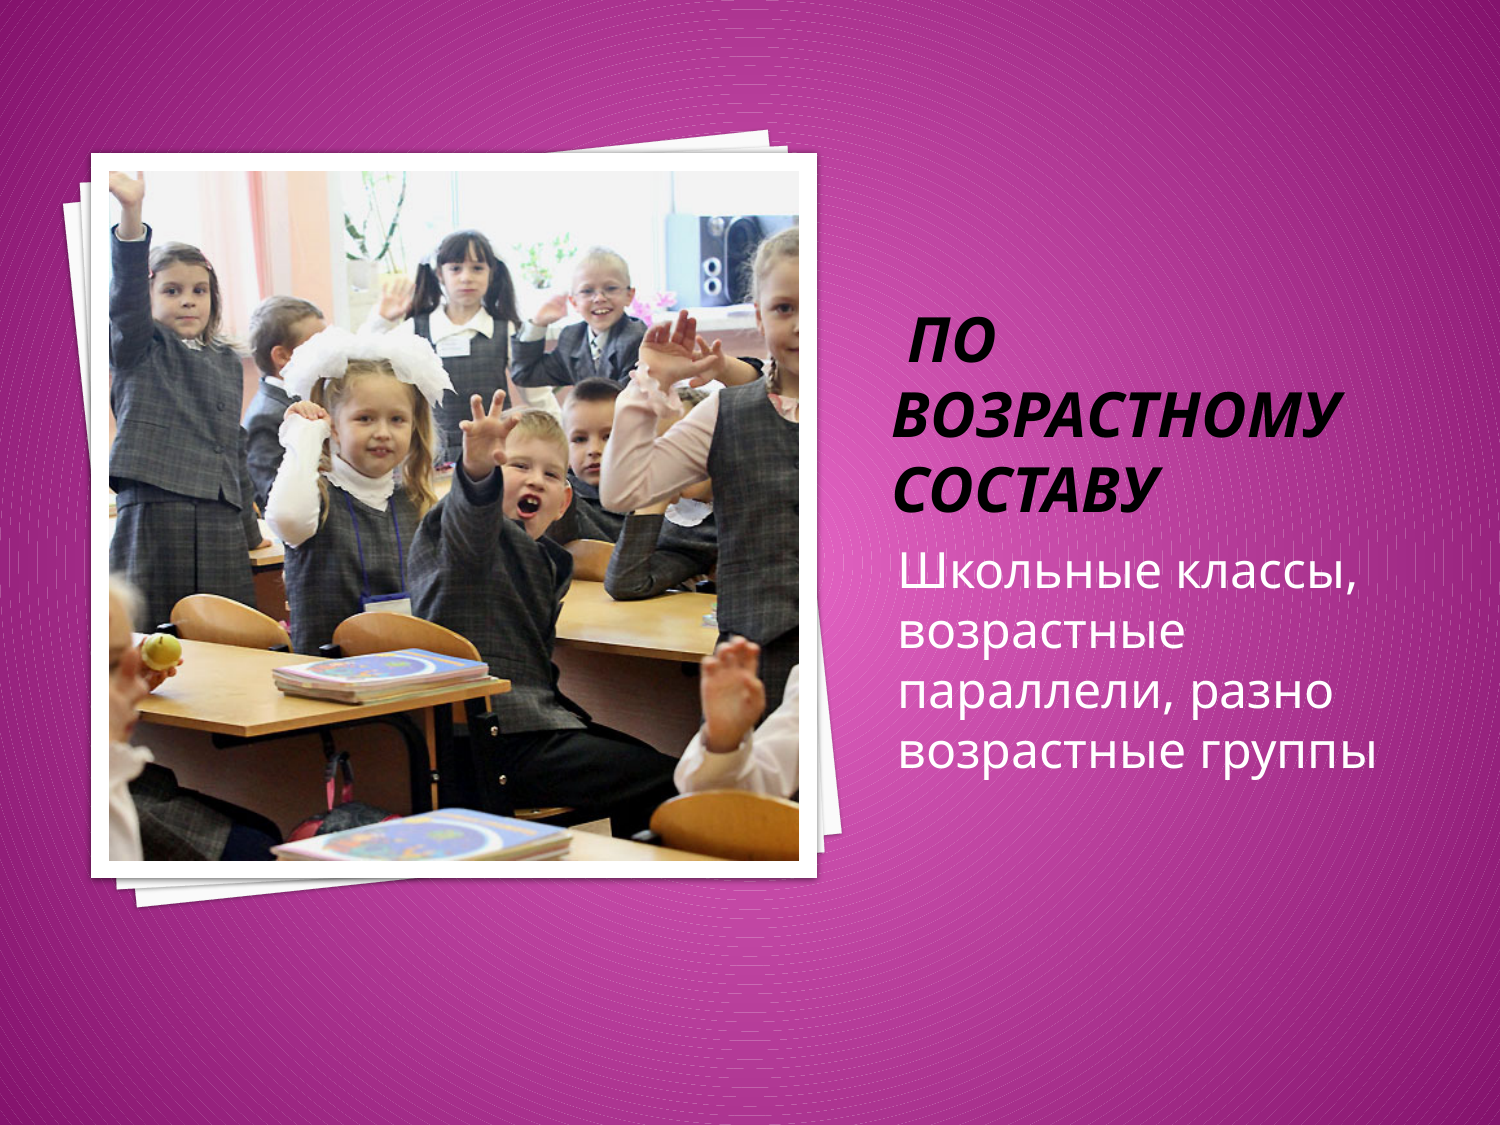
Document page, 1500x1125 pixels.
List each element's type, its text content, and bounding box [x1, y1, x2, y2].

list Школьные классы, возрастные параллели, разно возрастные группы [884, 538, 1447, 854]
picture [108, 170, 800, 862]
title По возрастному составу [884, 187, 1447, 525]
